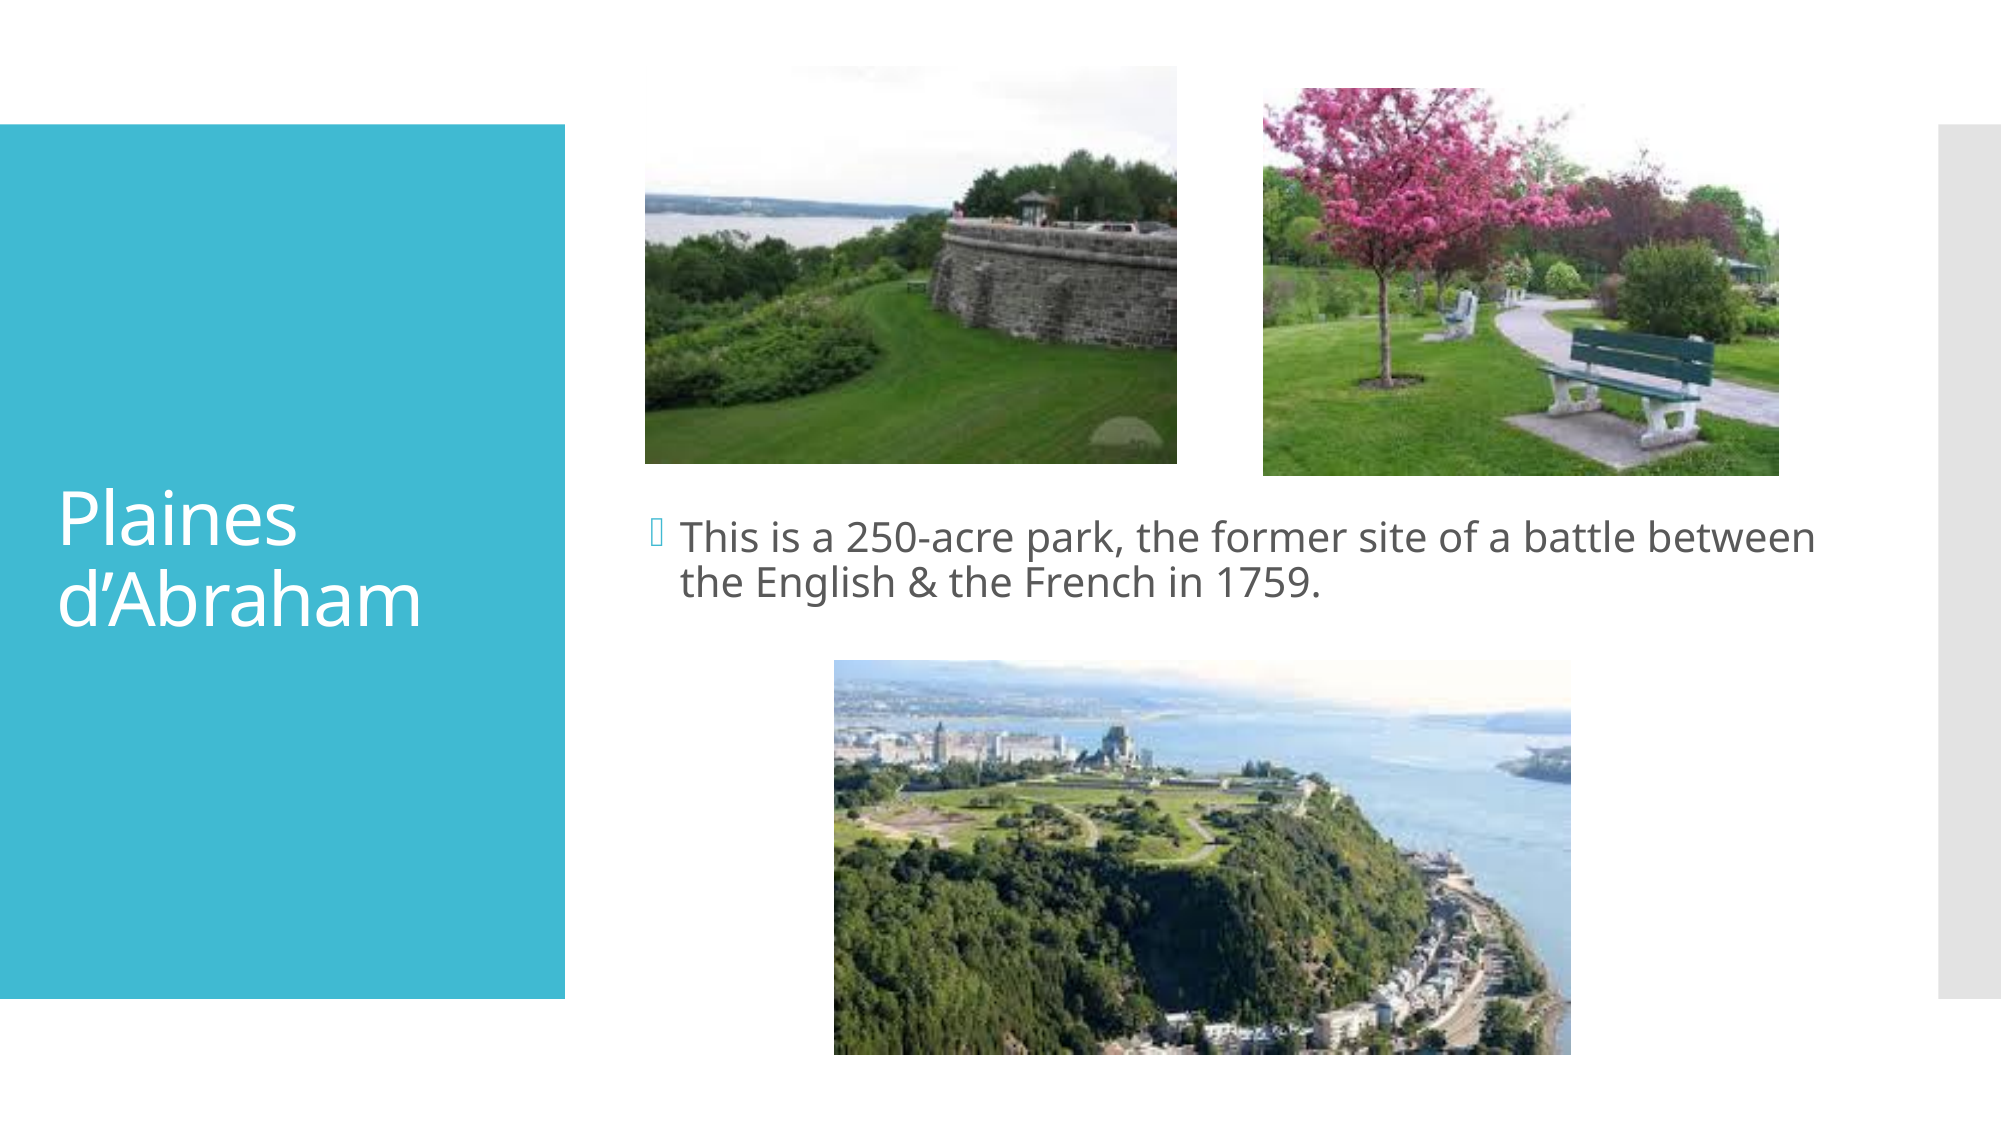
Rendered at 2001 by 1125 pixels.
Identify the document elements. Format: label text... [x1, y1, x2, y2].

picture [644, 66, 1177, 465]
picture [834, 660, 1572, 1055]
picture [1263, 88, 1780, 476]
list This is a 250-acre park, the former site of a battle between the English & the French in 1759. [634, 141, 1835, 982]
title Plaines d’Abraham [41, 184, 525, 940]
